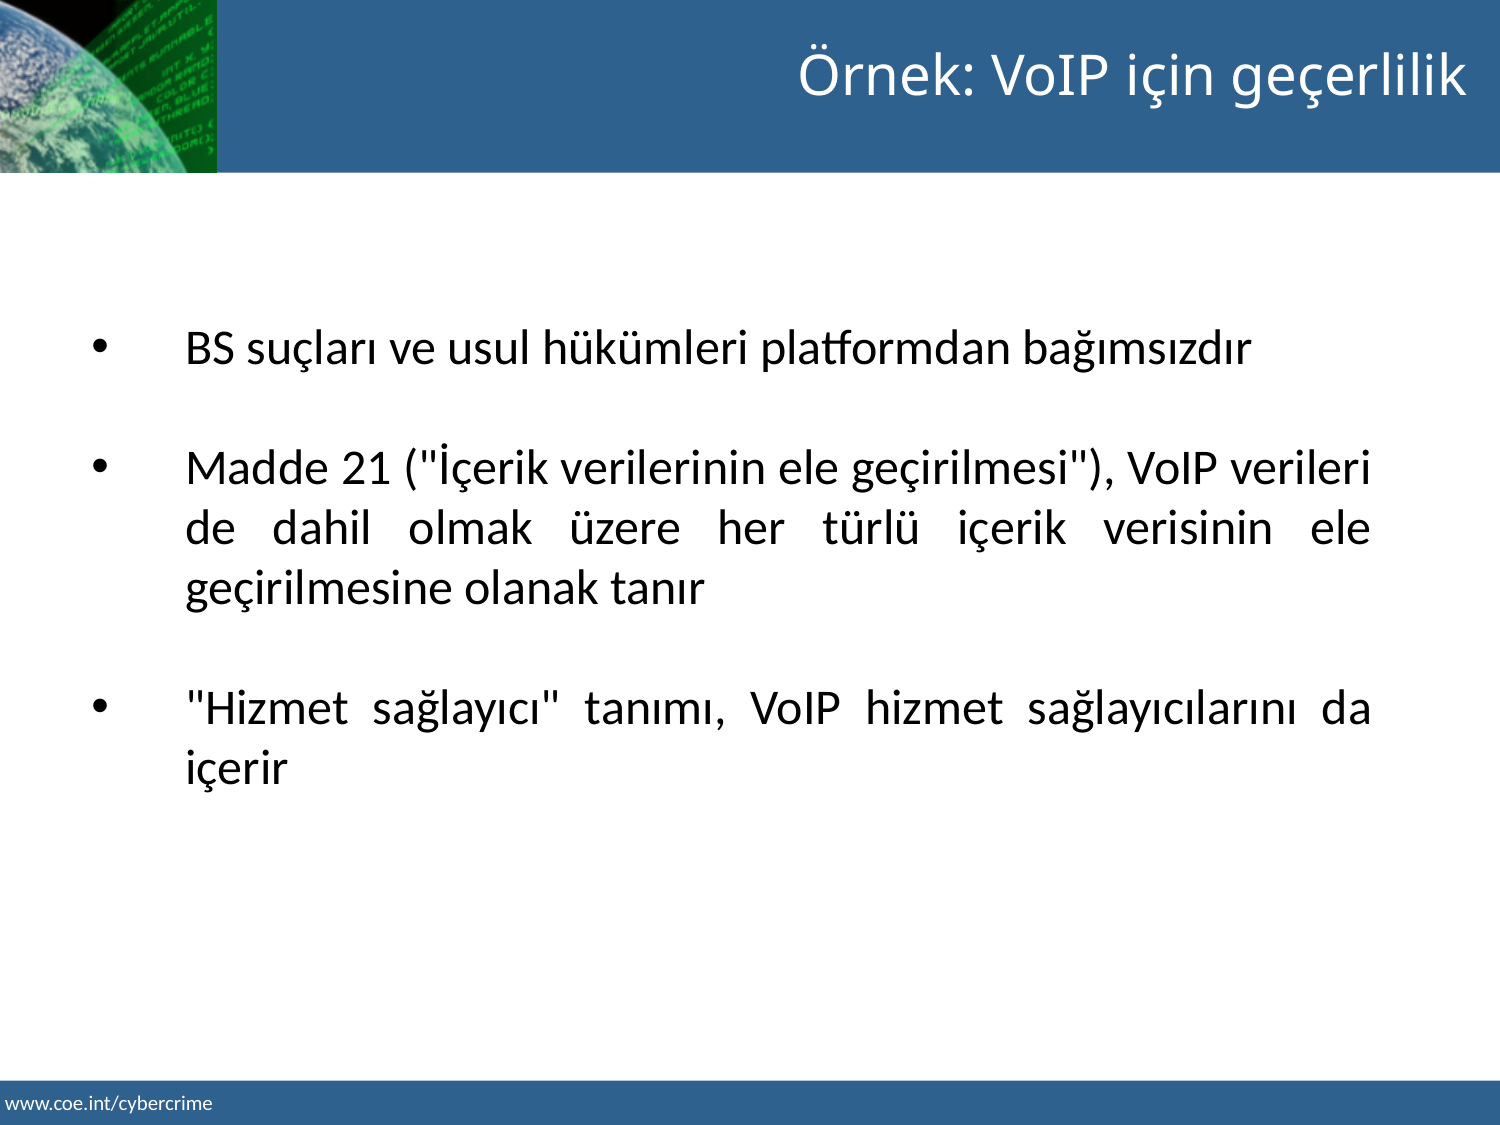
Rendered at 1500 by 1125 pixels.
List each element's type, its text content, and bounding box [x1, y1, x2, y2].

picture [0, 0, 217, 173]
text_box Örnek: VoIP için geçerlilik [230, 31, 1483, 114]
text_box BS suçları ve usul hükümleri platformdan bağımsızdır Madde 21 ("İçerik verilerinin ele geçirilmesi"), VoIP verileri de dahil olmak üzere her türlü içerik verisinin ele geçirilmesine olanak tanır "Hizmet sağlayıcı" tanımı, VoIP hizmet sağlayıcılarını da içerir [76, 307, 1388, 803]
